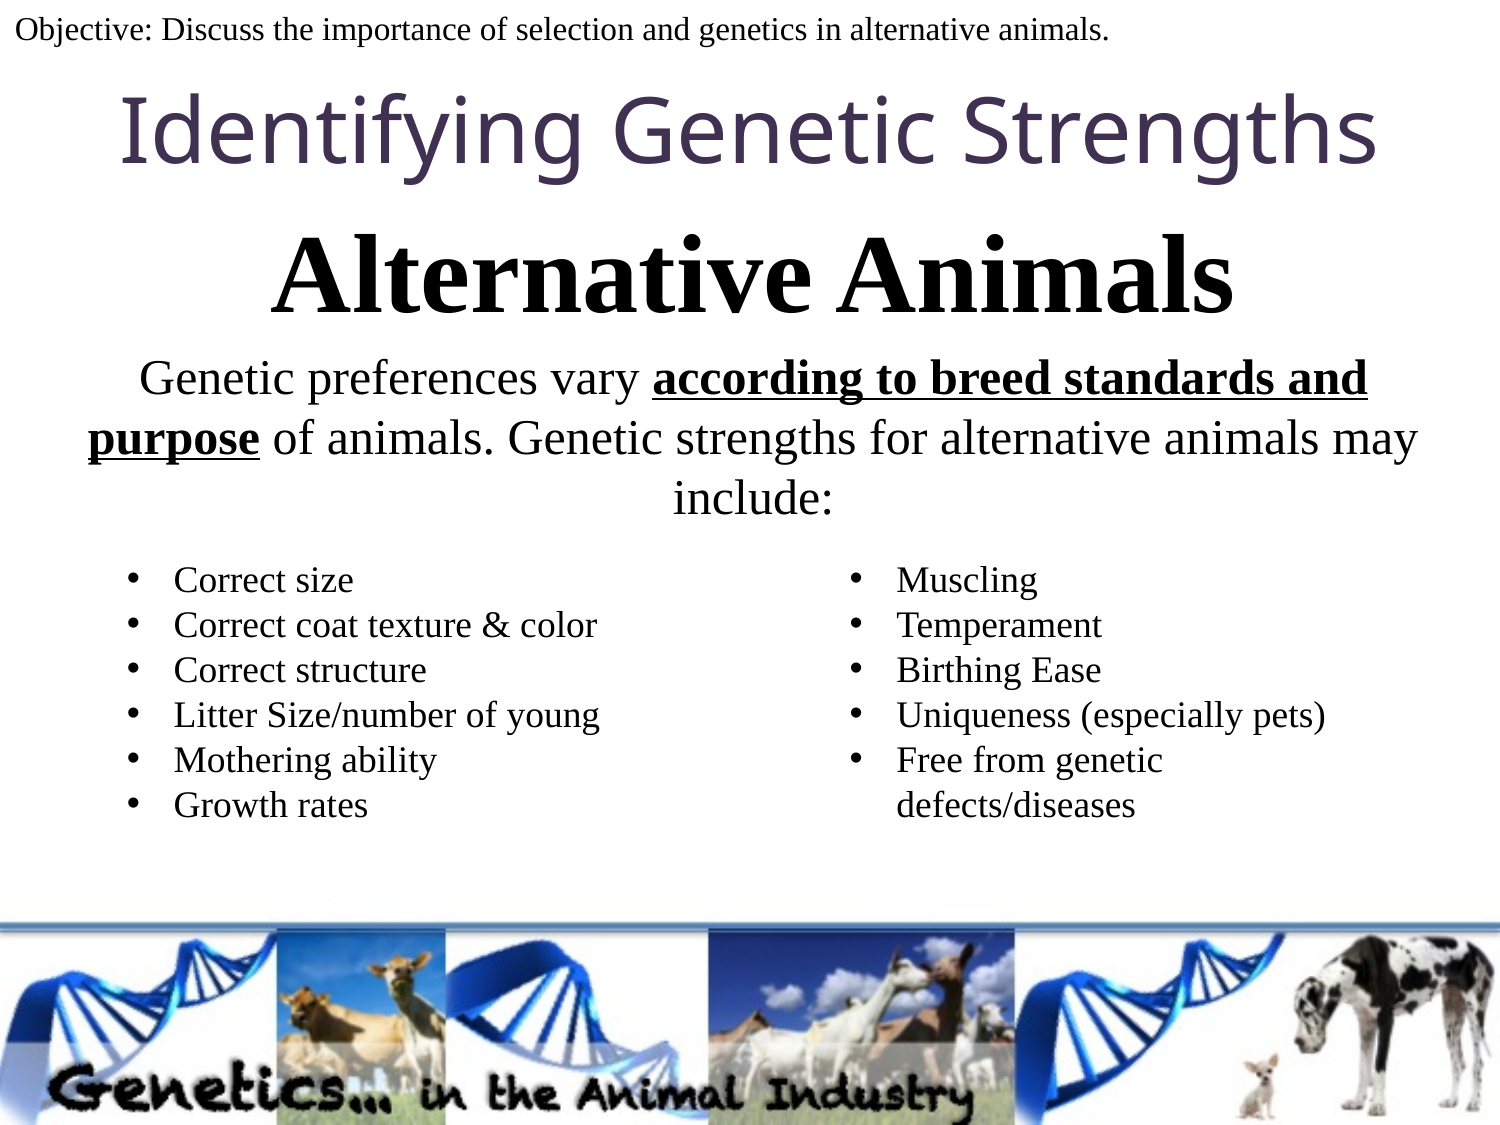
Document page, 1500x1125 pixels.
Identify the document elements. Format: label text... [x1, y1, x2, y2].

list Alternative Animals Genetic preferences vary according to breed standards and purpose of animals. Genetic strengths for alternative animals may include: [41, 192, 1467, 536]
text_box Muscling Temperament Birthing Ease Uniqueness (especially pets) Free from genetic defects/diseases [834, 547, 1375, 833]
title Identifying Genetic Strengths [75, 55, 1425, 192]
text_box Objective: Discuss the importance of selection and genetics in alternative animals. [0, 0, 1500, 55]
text_box Correct size Correct coat texture & color Correct structure Litter Size/number of young Mothering ability Growth rates [112, 547, 653, 833]
picture [0, 55, 1500, 1125]
